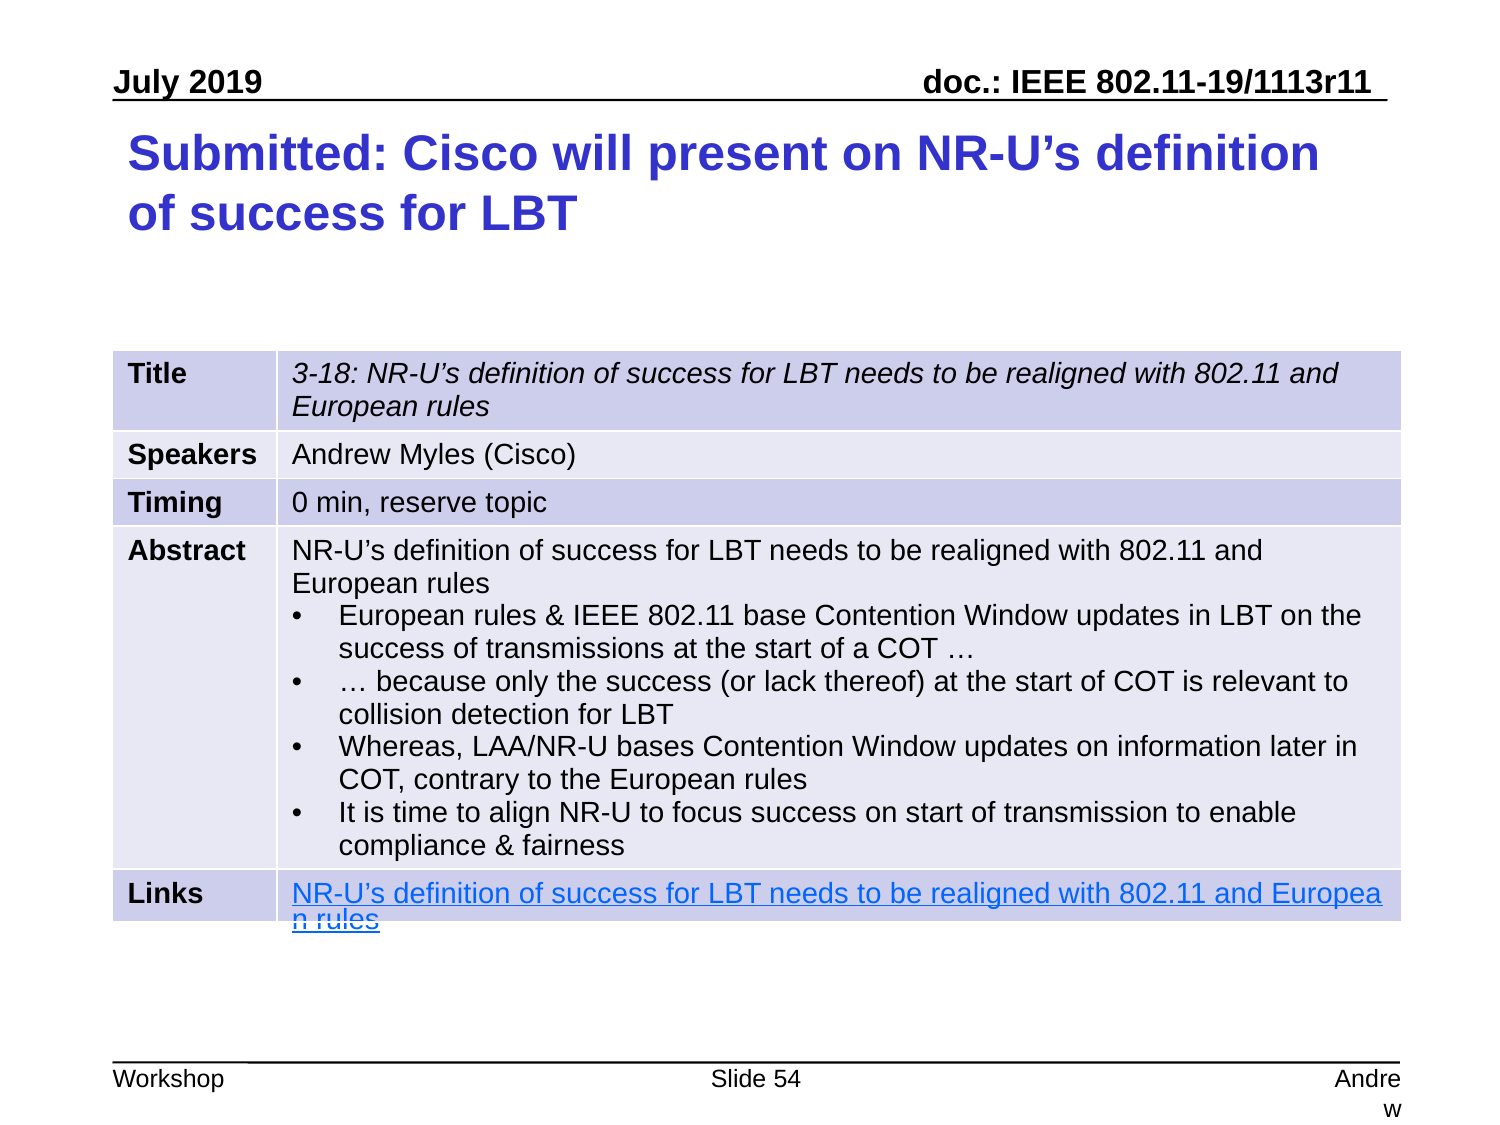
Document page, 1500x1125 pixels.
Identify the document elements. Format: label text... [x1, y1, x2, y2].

table_cell 0 min, reserve topic [278, 479, 1401, 525]
table_cell Speakers [113, 432, 276, 478]
table_cell Andrew Myles (Cisco) [278, 432, 1401, 478]
table_cell Links [113, 870, 276, 921]
slide_number Slide 54 [709, 1061, 803, 1093]
table_cell NR-U’s definition of success for LBT needs to be realigned with 802.11 and European rules [278, 870, 1401, 921]
table_header Title [113, 351, 276, 430]
table_cell Abstract [113, 527, 276, 868]
table_header 3-18: NR-U’s definition of success for LBT needs to be realigned with 802.11 and European rules [278, 351, 1401, 430]
footer Andrew Myles, Cisco [1320, 1061, 1402, 1093]
title Submitted: Cisco will present on NR-U’s definition of success for LBT [112, 112, 1388, 288]
table_cell NR-U’s definition of success for LBT needs to be realigned with 802.11 and European rules European rules & IEEE 802.11 base Contention Window updates in LBT on the success of transmissions at the start of a COT … … because only the success (or lack thereof) at the start of COT is relevant to collision detection for LBT Whereas, LAA/NR-U bases Contention Window updates on information later in COT, contrary to the European rules It is time to align NR-U to focus success on start of transmission to enable compliance & fairness [278, 527, 1401, 868]
table_cell Timing [113, 479, 276, 525]
